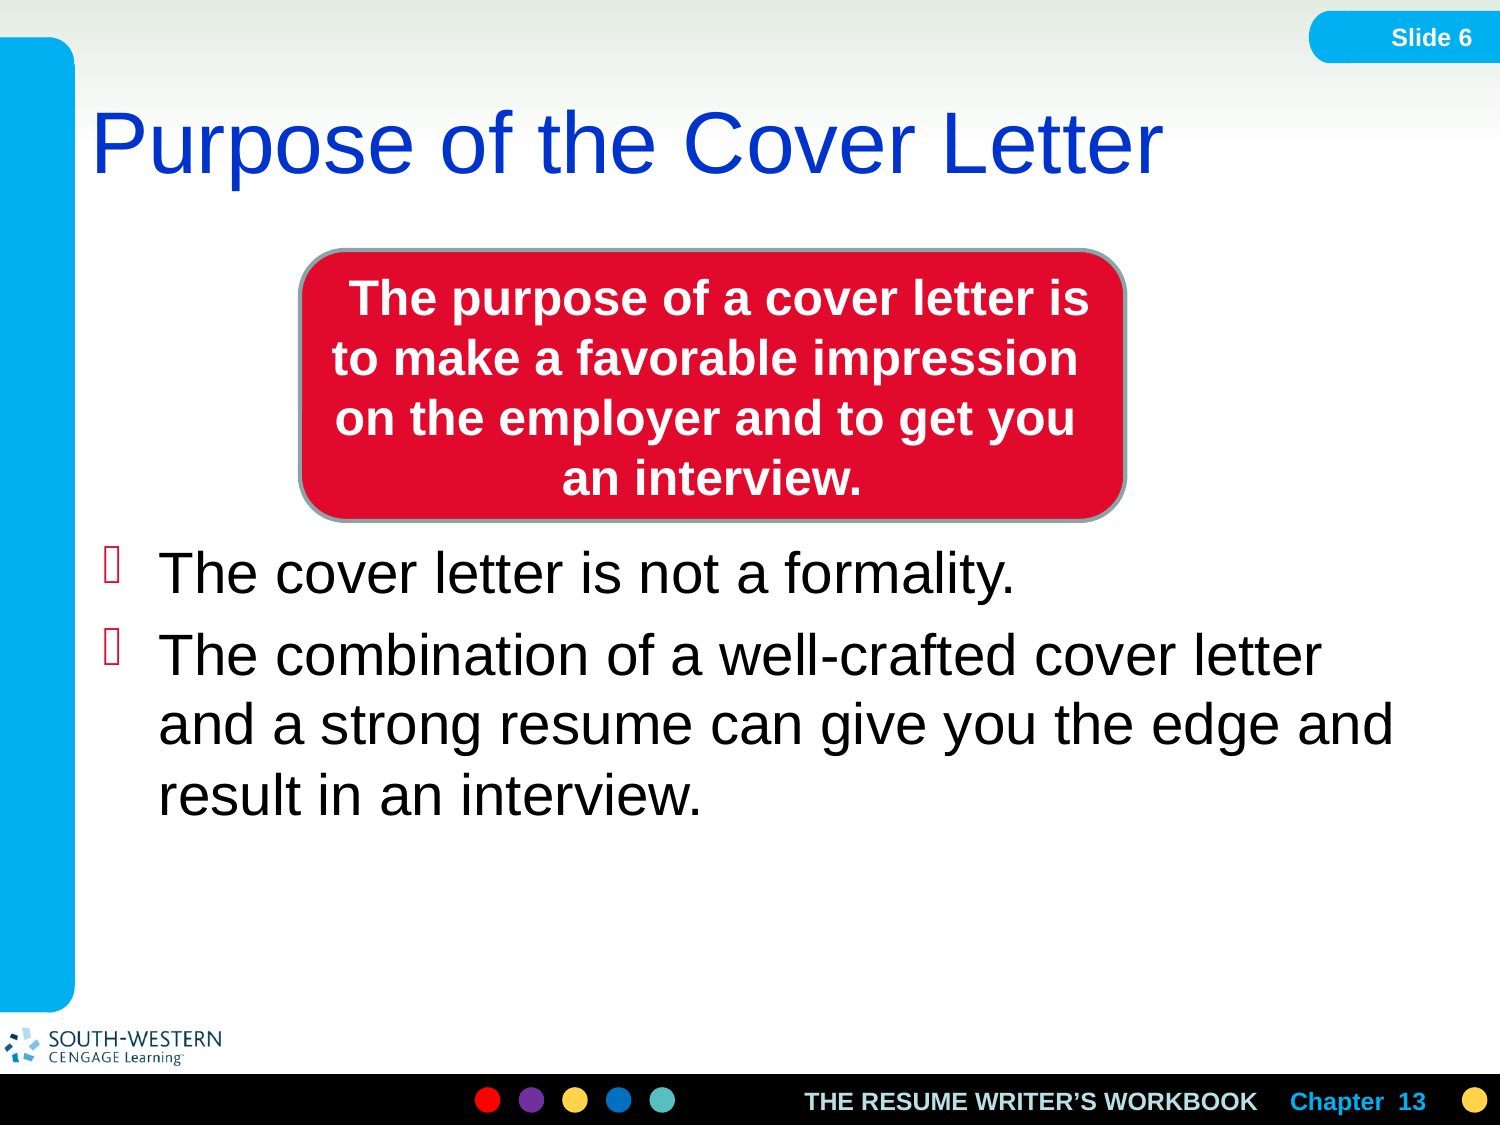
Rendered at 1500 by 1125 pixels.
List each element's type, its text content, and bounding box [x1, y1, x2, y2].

picture [0, 1022, 225, 1073]
footer Chapter 13 [1274, 1075, 1476, 1125]
slide_number Slide 6 [1312, 13, 1488, 93]
title Purpose of the Cover Letter [74, 44, 1426, 233]
list The cover letter is not a formality. The combination of a well-crafted cover letter and a strong resume can give you the edge and result in an interview. [87, 162, 1438, 906]
text_box The purpose of a cover letter is to make a favorable impression on the employer and to get you an interview. [297, 247, 1128, 523]
